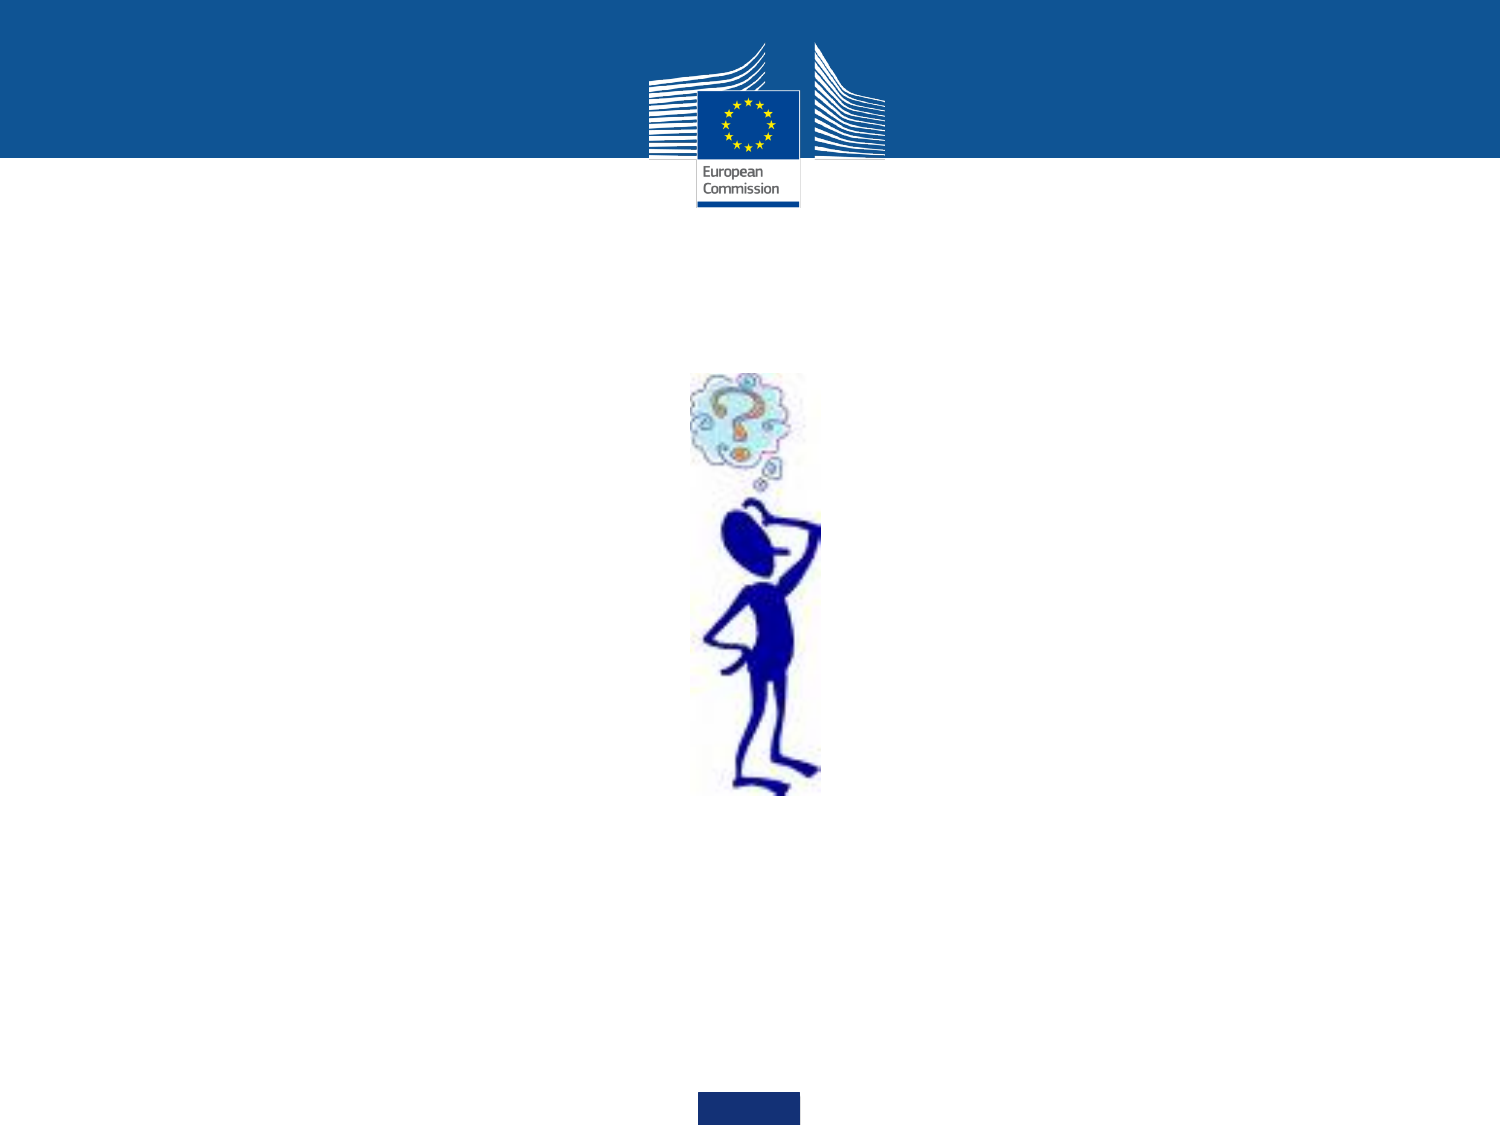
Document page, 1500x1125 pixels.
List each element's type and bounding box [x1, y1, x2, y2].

picture [649, 42, 885, 208]
list [689, 373, 822, 796]
